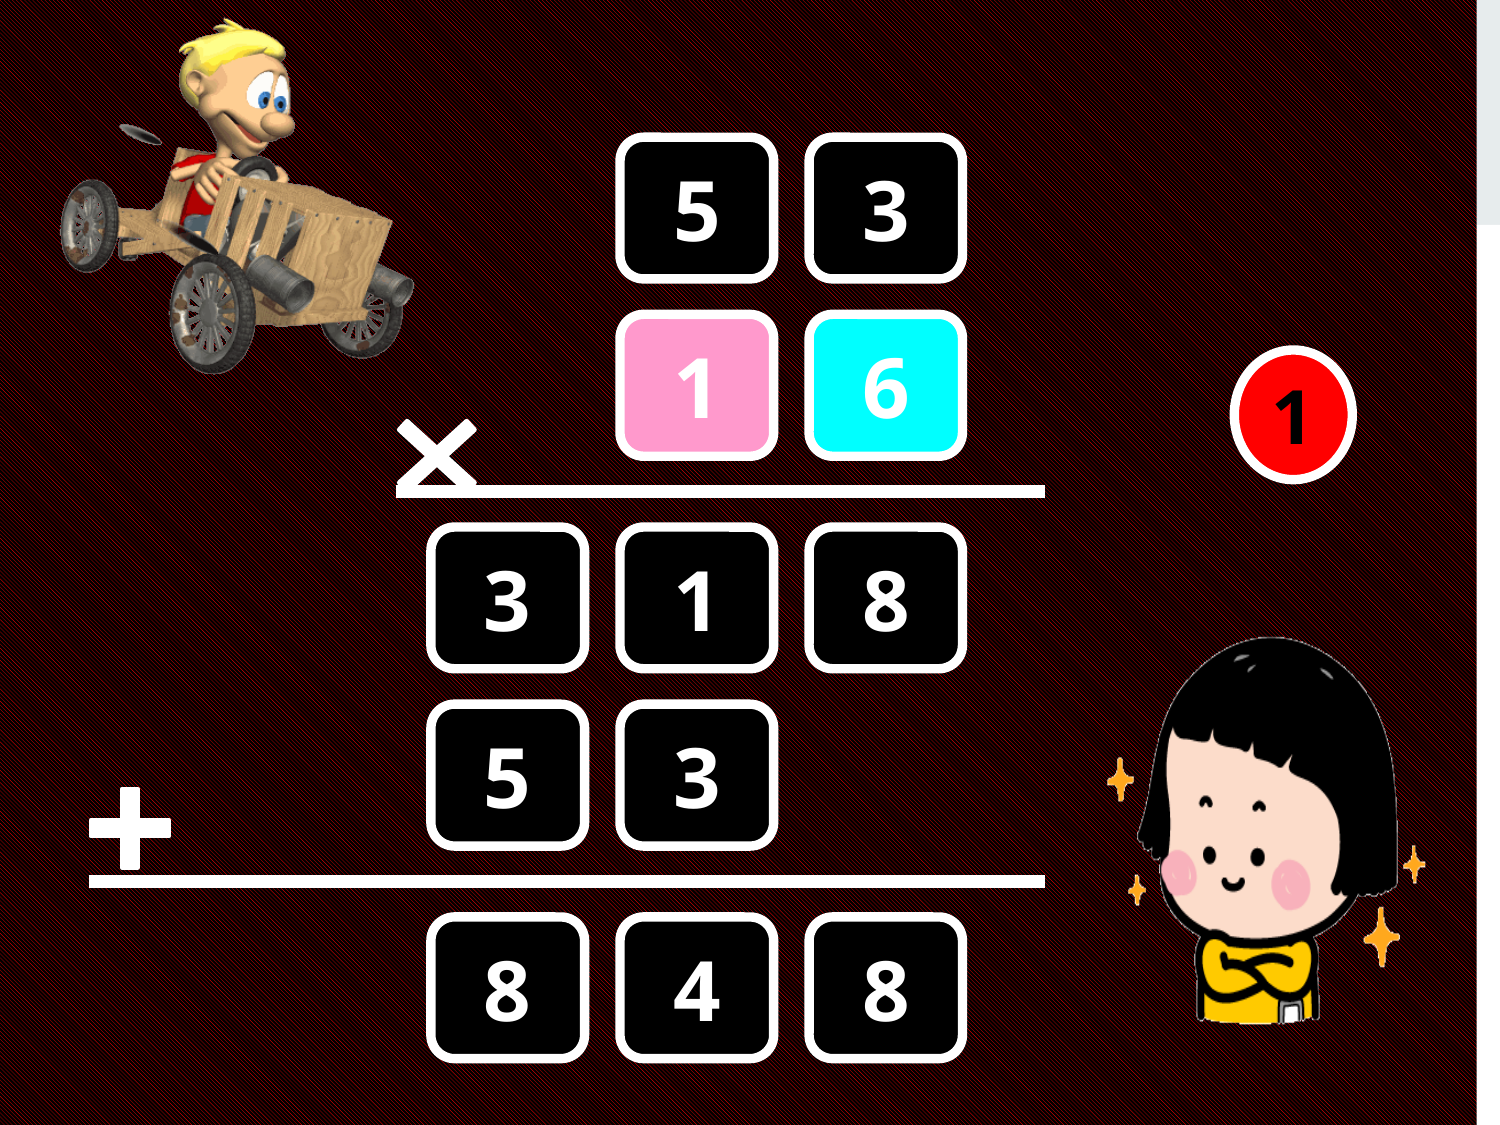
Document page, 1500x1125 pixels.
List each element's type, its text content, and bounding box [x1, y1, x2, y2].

text_box 3 [806, 134, 965, 282]
text_box 1 [617, 311, 777, 459]
text_box 3 [428, 524, 587, 672]
text_box 4 [617, 914, 777, 1061]
text_box 3 [617, 701, 777, 849]
text_box [89, 787, 171, 870]
text_box 6 [806, 311, 965, 459]
text_box [396, 418, 477, 486]
picture [36, 9, 438, 390]
text_box 5 [617, 134, 777, 282]
text_box 5 [428, 701, 587, 849]
picture [1091, 630, 1444, 1027]
text_box 1 [1231, 347, 1355, 482]
text_box 8 [806, 914, 965, 1061]
text_box 8 [428, 914, 587, 1061]
text_box 1 [617, 524, 777, 672]
text_box 8 [806, 524, 965, 672]
